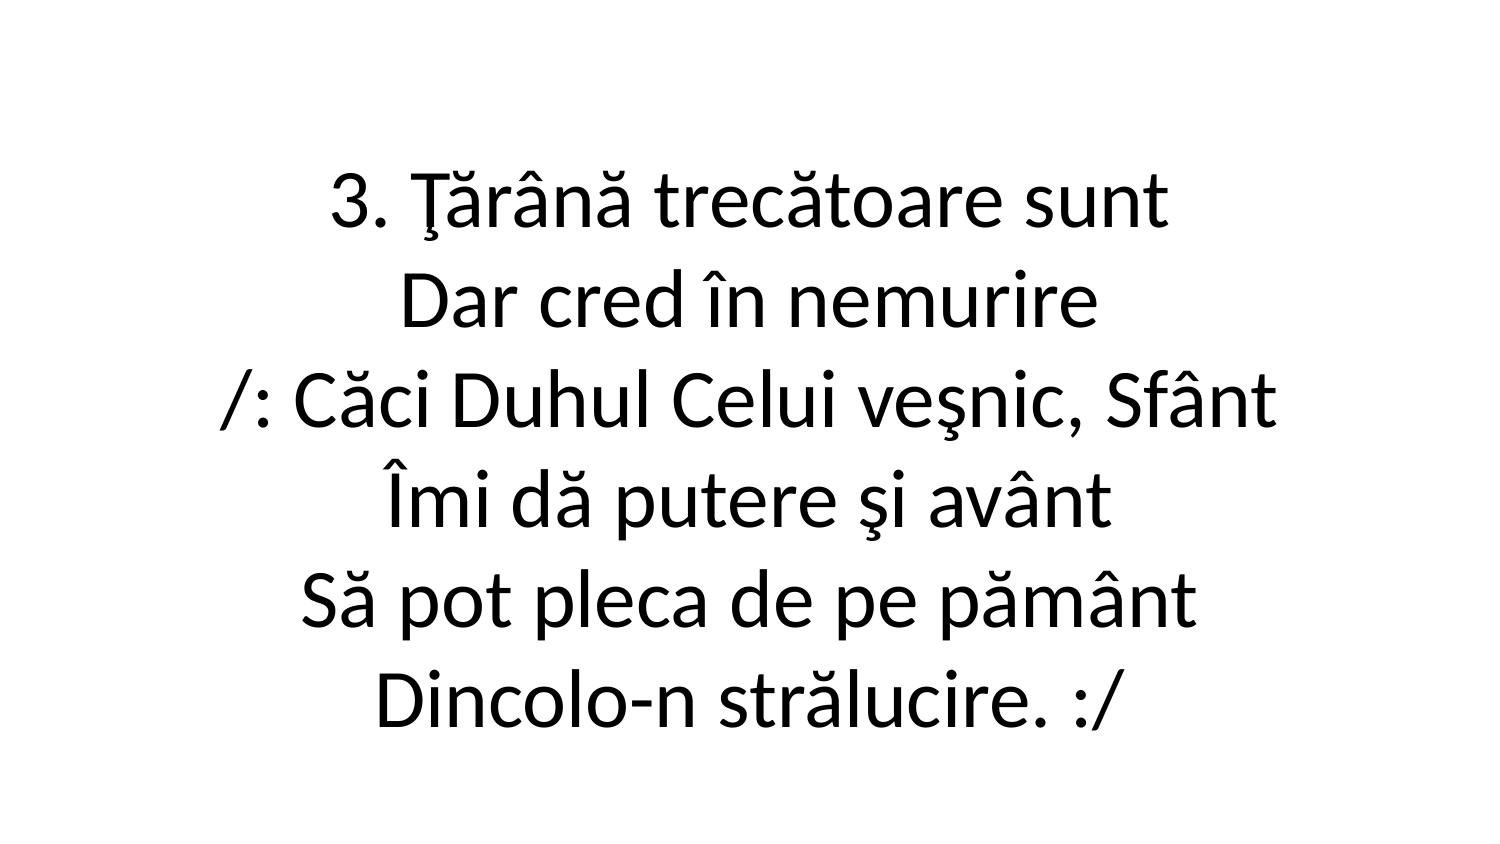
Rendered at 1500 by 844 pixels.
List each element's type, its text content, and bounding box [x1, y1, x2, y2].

text_box 3. Ţărână trecătoare sunt Dar cred în nemurire /: Căci Duhul Celui veşnic, Sfânt Îmi dă putere şi avânt Să pot pleca de pe pământ Dincolo-n strălucire. :/ [205, 92, 1295, 752]
